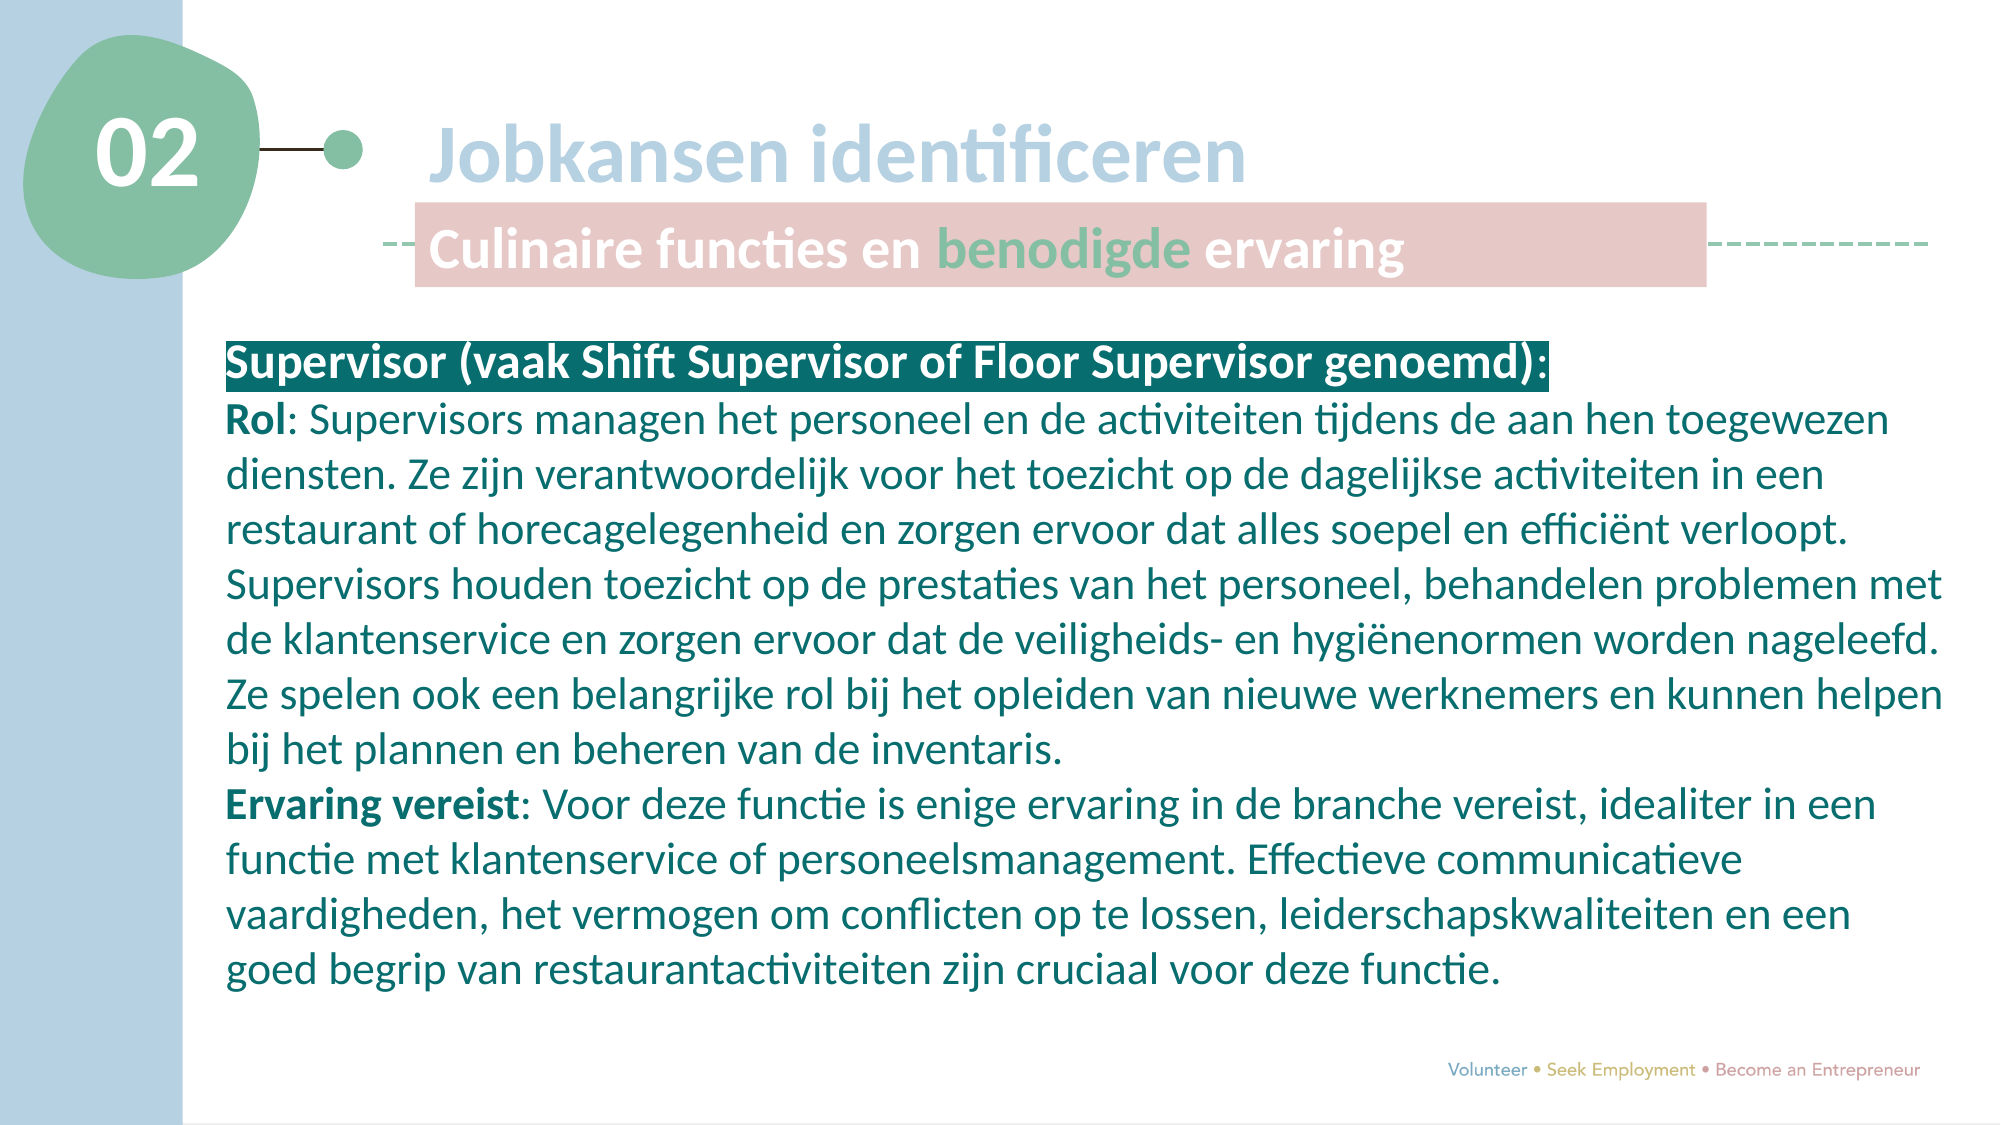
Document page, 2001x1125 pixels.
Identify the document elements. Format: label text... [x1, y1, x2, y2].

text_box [110, 129, 363, 170]
text_box 02 [21, 88, 275, 230]
text_box [55, 35, 249, 88]
text_box Culinaire functies en benodigde ervaring [414, 244, 1707, 288]
text_box Supervisor (vaak Shift Supervisor of Floor Supervisor genoemd): Rol: Supervisors managen het personeel en de activiteiten tijdens de aan hen toegewezen diensten. Ze zijn verantwoordelijk voor het toezicht op de dagelijkse activiteiten in een restaurant of horecagelegenheid en zorgen ervoor dat alles soepel en efficiënt verloopt. Supervisors houden toezicht op de prestaties van het personeel, behandelen problemen met de klantenservice en zorgen ervoor dat de veiligheids- en hygiënenormen worden nageleefd. Ze spelen ook een belangrijke rol bij het opleiden van nieuwe werknemers en kunnen helpen bij het plannen en beheren van de inventaris. Ervaring vereist: Voor deze functie is enige ervaring in de branche vereist, idealiter in een functie met klantenservice of personeelsmanagement. Effectieve communicatieve vaardigheden, het vermogen om conflicten op te lossen, leiderschapskwaliteiten en een goed begrip van restaurantactiviteiten zijn cruciaal voor deze functie. [211, 321, 1960, 1001]
text_box [0, 0, 184, 1125]
picture [1418, 1046, 1971, 1103]
text_box Jobkansen identificeren [414, 108, 1675, 202]
text_box [34, 230, 234, 280]
text_box Culinaire functies en benodigde ervaring [414, 202, 1707, 243]
